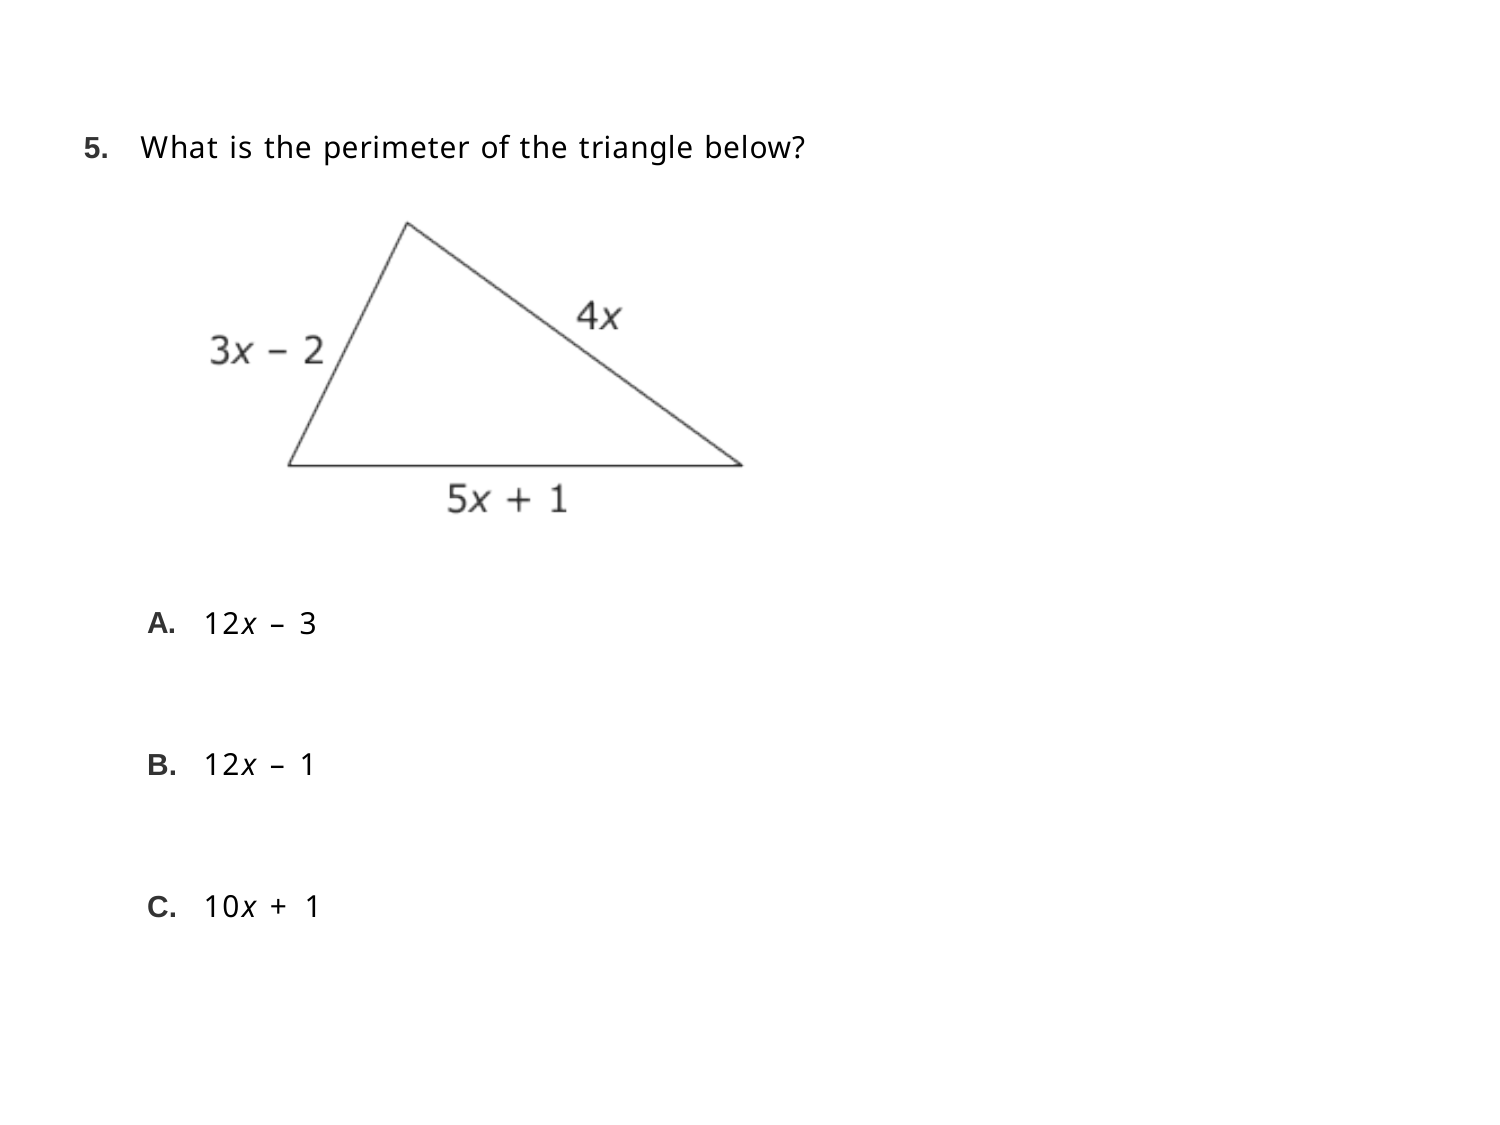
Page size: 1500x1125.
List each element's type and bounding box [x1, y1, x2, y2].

text_box [74, 112, 1500, 1051]
